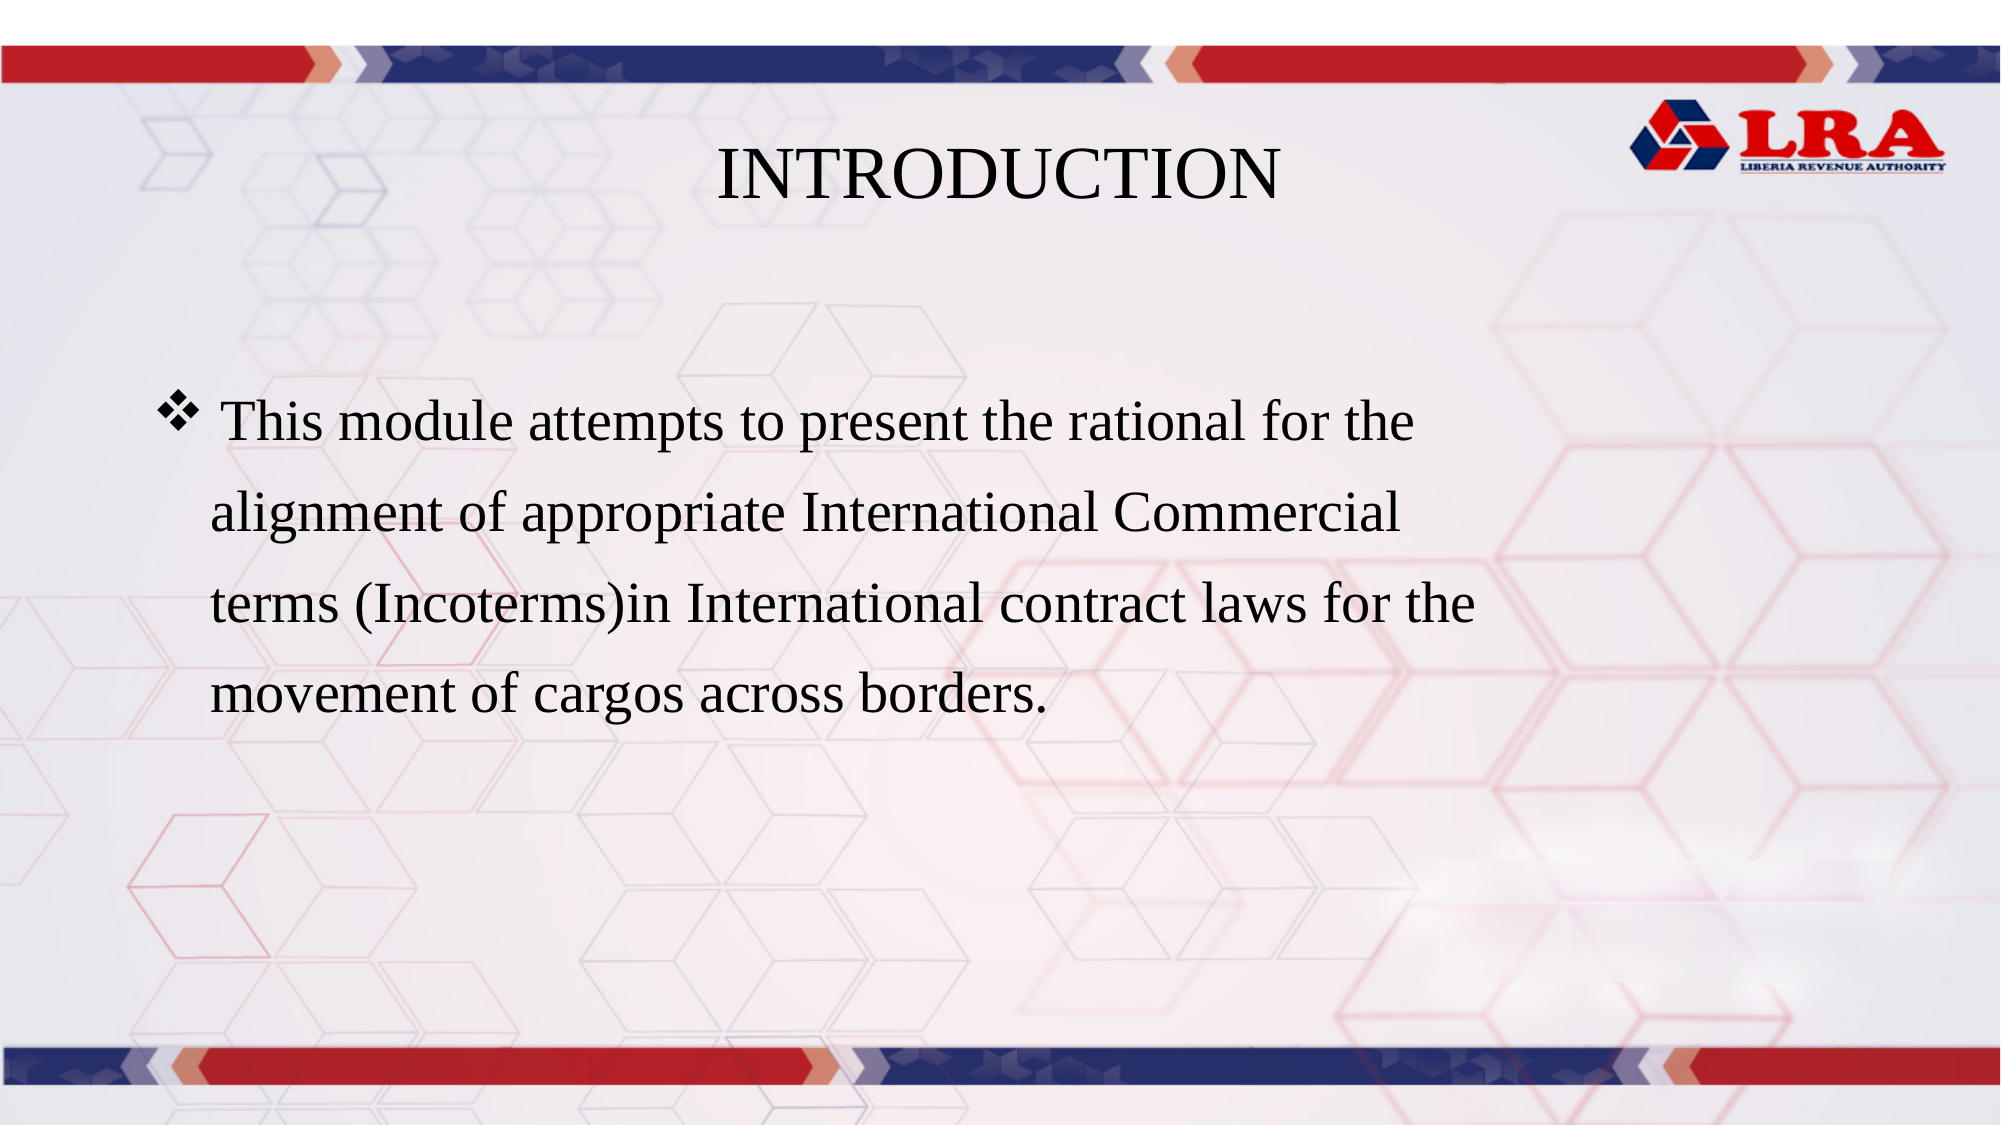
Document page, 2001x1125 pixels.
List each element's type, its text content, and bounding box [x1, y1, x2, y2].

title INTRODUCTION [137, 43, 1863, 306]
list This module attempts to present the rational for the alignment of appropriate International Commercial terms (Incoterms)in International contract laws for the movement of cargos across borders. [137, 375, 1863, 1014]
picture [0, 0, 2001, 1125]
